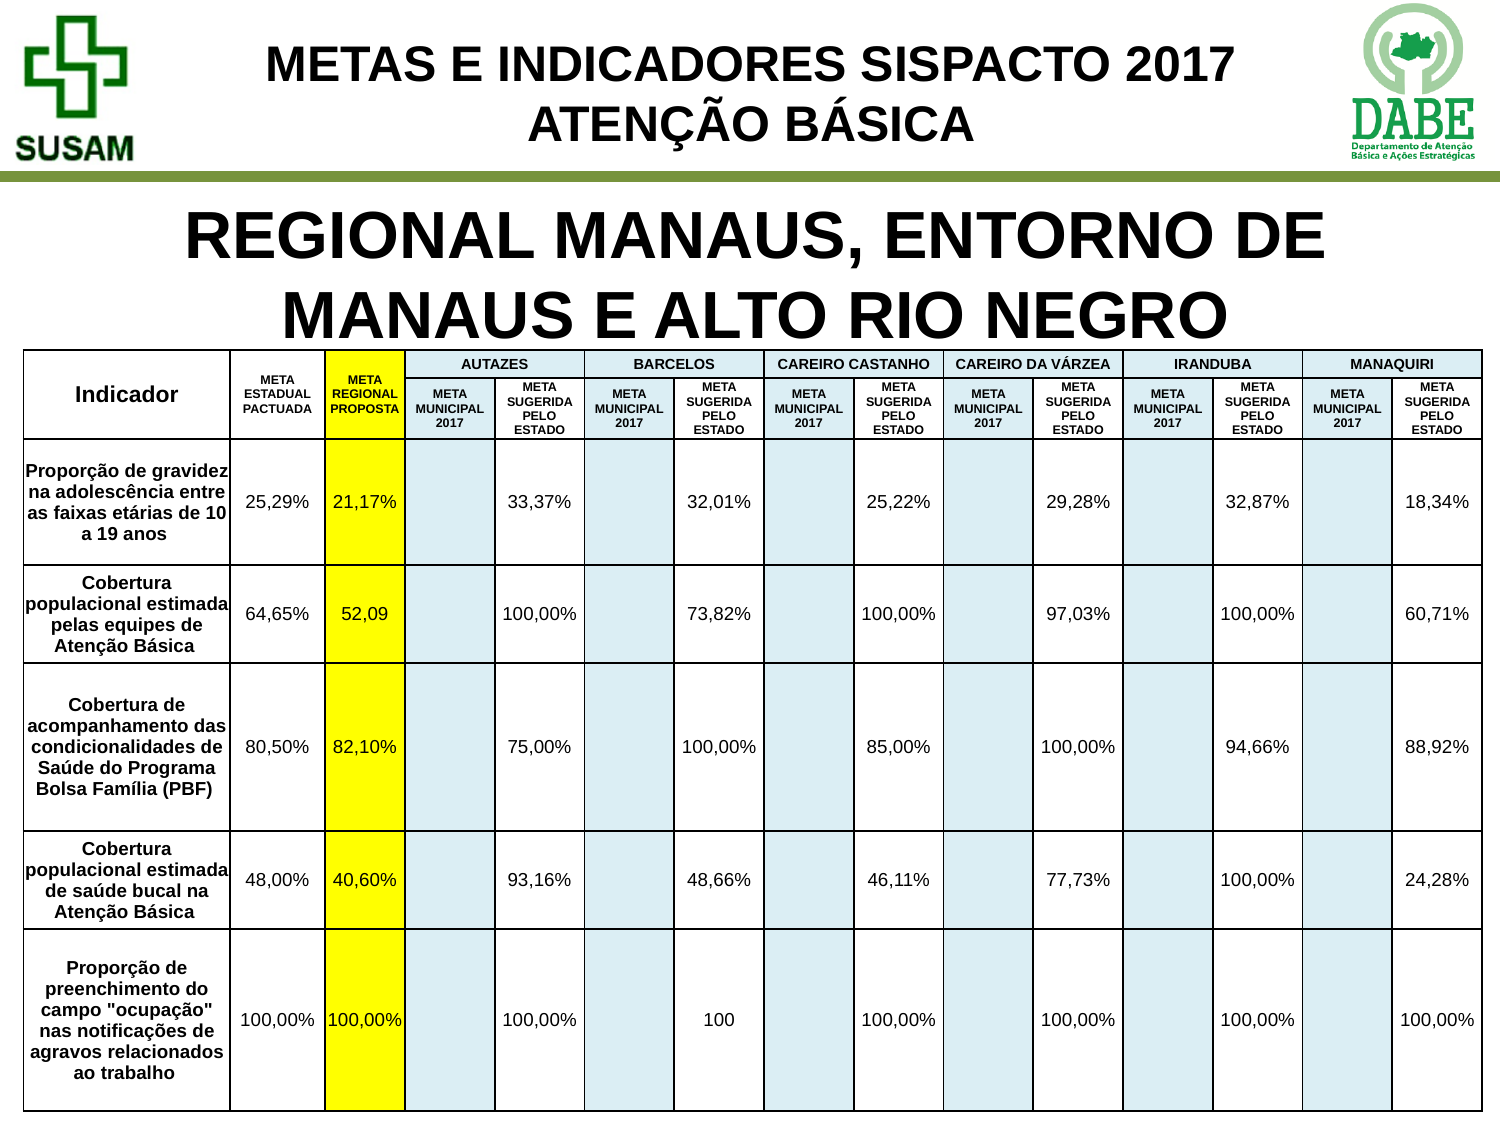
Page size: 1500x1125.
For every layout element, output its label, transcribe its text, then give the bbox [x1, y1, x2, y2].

table_cell 64,65% [231, 566, 324, 662]
table_cell 18,34% [1393, 440, 1481, 564]
table_cell 100,00% [496, 566, 584, 662]
table_cell [765, 566, 853, 662]
table_cell [1124, 832, 1212, 928]
table_cell META MUNICIPAL 2017 [1124, 379, 1212, 438]
table_cell META SUGERIDA PELO ESTADO [855, 379, 943, 438]
table_cell [944, 832, 1032, 928]
picture [5, 0, 148, 165]
table_cell 32,01% [675, 440, 763, 564]
table_cell META MUNICIPAL 2017 [406, 379, 494, 438]
table_cell [585, 930, 673, 1110]
table_cell 100,00% [231, 930, 324, 1110]
table_cell 100,00% [1034, 664, 1122, 830]
table_header MANAQUIRI [1303, 351, 1481, 377]
table_cell 100,00% [1034, 930, 1122, 1110]
table_cell 100 [675, 930, 763, 1110]
table_cell [765, 440, 853, 564]
table_cell 40,60% [326, 832, 404, 928]
table_cell 100,00% [1214, 930, 1302, 1110]
table_cell 77,73% [1034, 832, 1122, 928]
table_cell [406, 930, 494, 1110]
table_cell [1303, 566, 1391, 662]
table_header Indicador [24, 351, 229, 438]
table_cell [1303, 832, 1391, 928]
picture [1333, 0, 1495, 165]
table_cell META SUGERIDA PELO ESTADO [675, 379, 763, 438]
table_cell 48,66% [675, 832, 763, 928]
table_cell [944, 566, 1032, 662]
table_cell [1124, 566, 1212, 662]
table_header META REGIONAL PROPOSTA [326, 351, 404, 438]
table_header IRANDUBA [1124, 351, 1302, 377]
table_header AUTAZES [406, 351, 584, 377]
table_cell 100,00% [675, 664, 763, 830]
table_cell 82,10% [326, 664, 404, 830]
table_cell META SUGERIDA PELO ESTADO [1393, 379, 1481, 438]
table_cell 100,00% [1214, 832, 1302, 928]
table_cell Cobertura populacional estimada de saúde bucal na Atenção Básica [24, 832, 229, 928]
table_cell [944, 930, 1032, 1110]
table_cell 93,16% [496, 832, 584, 928]
table_cell [406, 832, 494, 928]
table_cell [585, 440, 673, 564]
text_box [0, 171, 1500, 182]
table_cell [406, 664, 494, 830]
table_header META ESTADUAL PACTUADA [231, 351, 324, 438]
table_cell [585, 566, 673, 662]
table_cell 94,66% [1214, 664, 1302, 830]
table_cell Proporção de preenchimento do campo "ocupação" nas notificações de agravos relacionados ao trabalho [24, 930, 229, 1110]
table_cell [1124, 930, 1212, 1110]
table_cell 24,28% [1393, 832, 1481, 928]
table_cell [1124, 440, 1212, 564]
table_cell META SUGERIDA PELO ESTADO [496, 379, 584, 438]
table_header CAREIRO DA VÁRZEA [944, 351, 1122, 377]
table_cell 25,29% [231, 440, 324, 564]
table_cell 88,92% [1393, 664, 1481, 830]
table_cell [585, 832, 673, 928]
table_cell 100,00% [1214, 566, 1302, 662]
table_header BARCELOS [585, 351, 763, 377]
table_cell [944, 440, 1032, 564]
table_cell META MUNICIPAL 2017 [585, 379, 673, 438]
table_cell 46,11% [855, 832, 943, 928]
table_header CAREIRO CASTANHO [765, 351, 943, 377]
table_cell [406, 440, 494, 564]
table_cell [406, 566, 494, 662]
table_cell 100,00% [1393, 930, 1481, 1110]
table_cell [585, 664, 673, 830]
table_cell 73,82% [675, 566, 763, 662]
table_cell META MUNICIPAL 2017 [1303, 379, 1391, 438]
table_cell 100,00% [496, 930, 584, 1110]
text_box REGIONAL MANAUS, ENTORNO DE MANAUS E ALTO RIO NEGRO [76, 184, 1436, 349]
table_cell Proporção de gravidez na adolescência entre as faixas etárias de 10 a 19 anos [24, 440, 229, 564]
table_cell [765, 832, 853, 928]
table_cell [1124, 664, 1212, 830]
table_cell Cobertura de acompanhamento das condicionalidades de Saúde do Programa Bolsa Família (PBF) [24, 664, 229, 830]
table_cell 33,37% [496, 440, 584, 564]
table_cell 80,50% [231, 664, 324, 830]
table_cell 75,00% [496, 664, 584, 830]
table_cell [765, 664, 853, 830]
table_cell 100,00% [326, 930, 404, 1110]
table_cell 48,00% [231, 832, 324, 928]
table_cell 85,00% [855, 664, 943, 830]
table_cell [944, 664, 1032, 830]
table_cell META SUGERIDA PELO ESTADO [1214, 379, 1302, 438]
table_cell 100,00% [855, 930, 943, 1110]
table_cell META SUGERIDA PELO ESTADO [1034, 379, 1122, 438]
table_cell 29,28% [1034, 440, 1122, 564]
table_cell [1303, 930, 1391, 1110]
table_cell 97,03% [1034, 566, 1122, 662]
table_cell 32,87% [1214, 440, 1302, 564]
table_cell 52,09 [326, 566, 404, 662]
table_cell 60,71% [1393, 566, 1481, 662]
table_cell META MUNICIPAL 2017 [765, 379, 853, 438]
table_cell 25,22% [855, 440, 943, 564]
table_cell 100,00% [855, 566, 943, 662]
table_cell Cobertura populacional estimada pelas equipes de Atenção Básica [24, 566, 229, 662]
text_box METAS E INDICADORES SISPACTO 2017 ATENÇÃO BÁSICA [244, 24, 1258, 160]
table_cell META MUNICIPAL 2017 [944, 379, 1032, 438]
table_cell [1303, 440, 1391, 564]
table_cell [1303, 664, 1391, 830]
table_cell [765, 930, 853, 1110]
table_cell 21,17% [326, 440, 404, 564]
